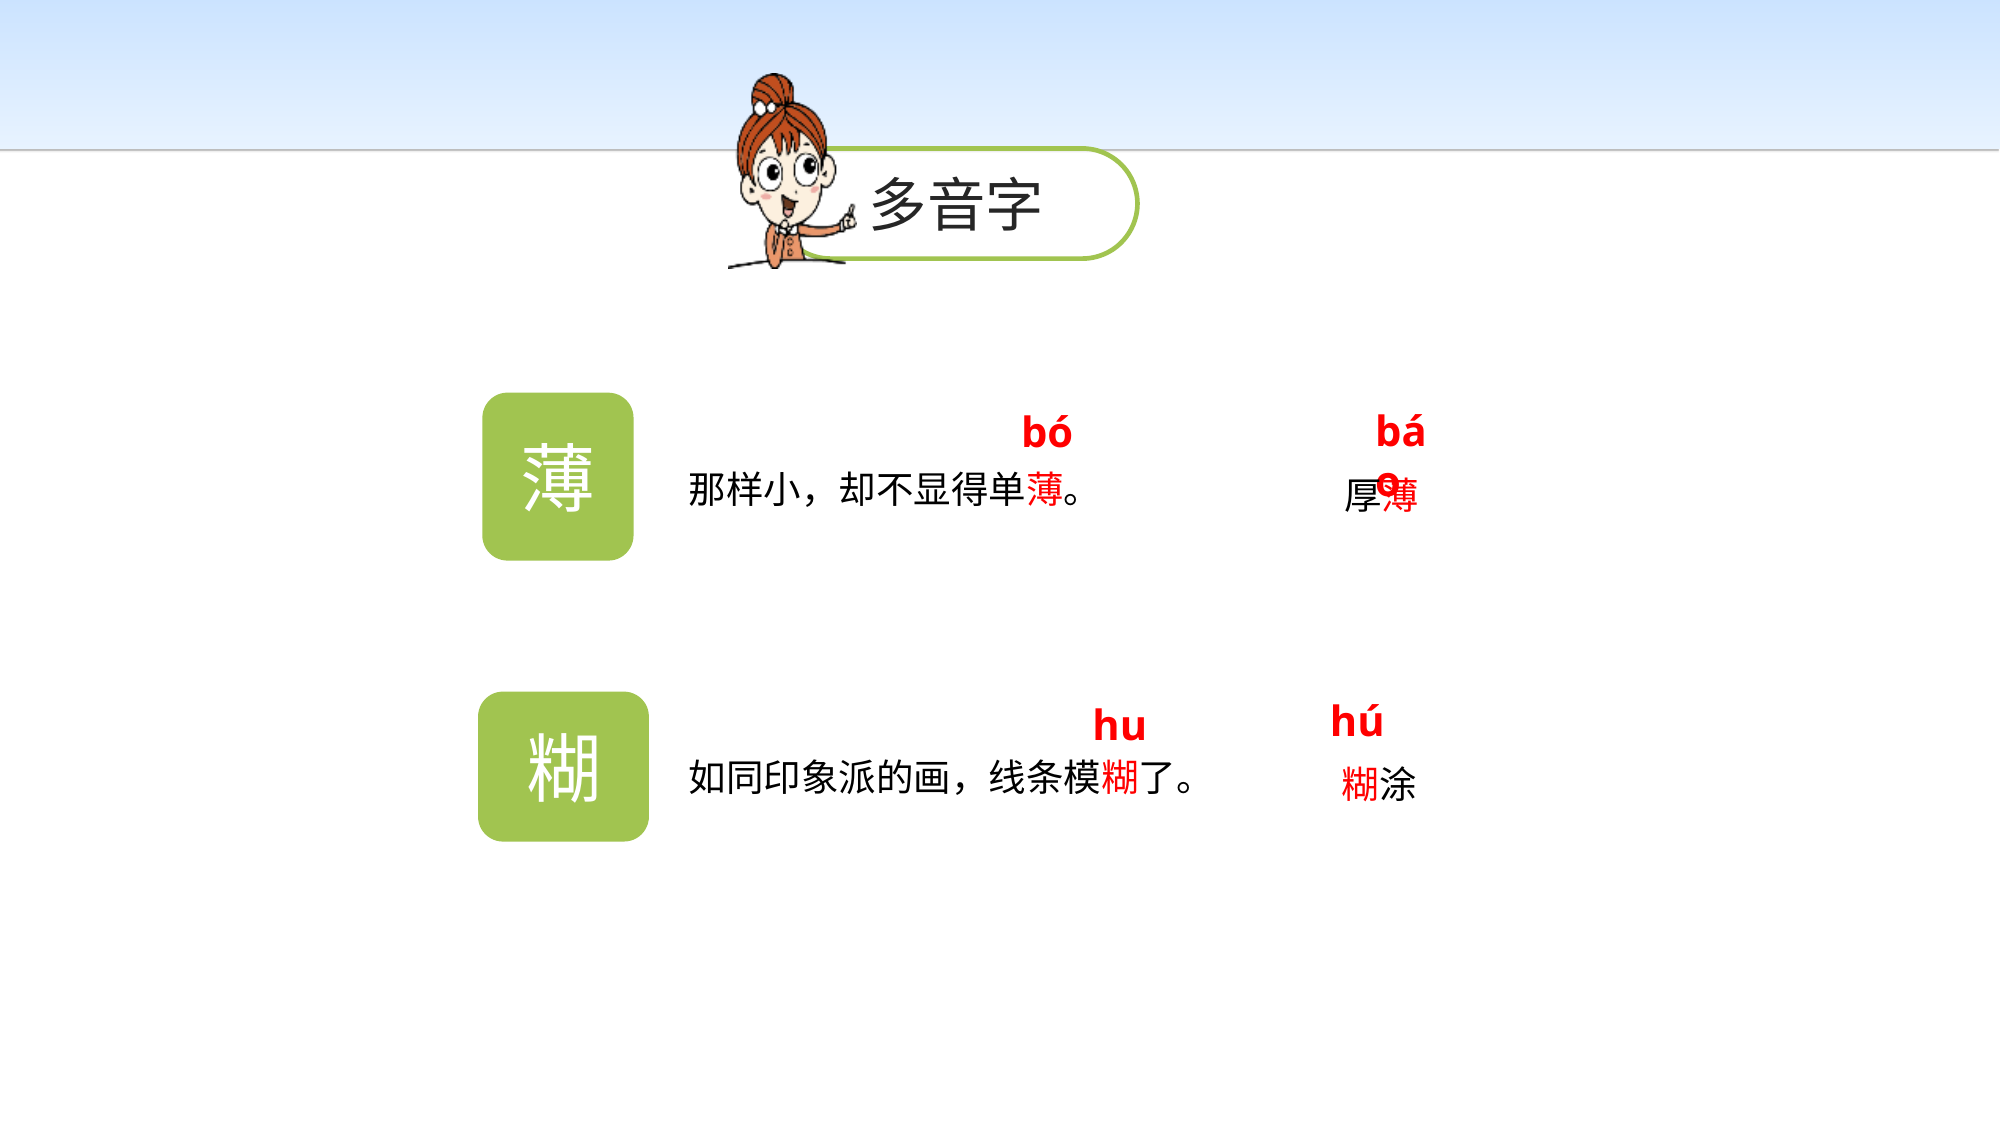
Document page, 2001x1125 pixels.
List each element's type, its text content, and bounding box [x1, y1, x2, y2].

text_box 糊 [475, 689, 652, 844]
text_box 糊涂 [1326, 731, 1441, 814]
text_box báo [1363, 398, 1449, 511]
picture [728, 73, 857, 269]
text_box hu [1080, 692, 1159, 754]
text_box 厚薄 [1329, 442, 1441, 525]
text_box 如同印象派的画，线条模糊了。 [674, 724, 1301, 807]
text_box 薄 [480, 390, 636, 563]
text_box 那样小，却不显得单薄。 [674, 435, 1189, 518]
text_box 多音字 [860, 146, 1140, 261]
text_box bó [1009, 400, 1085, 462]
text_box hú [1318, 689, 1397, 751]
